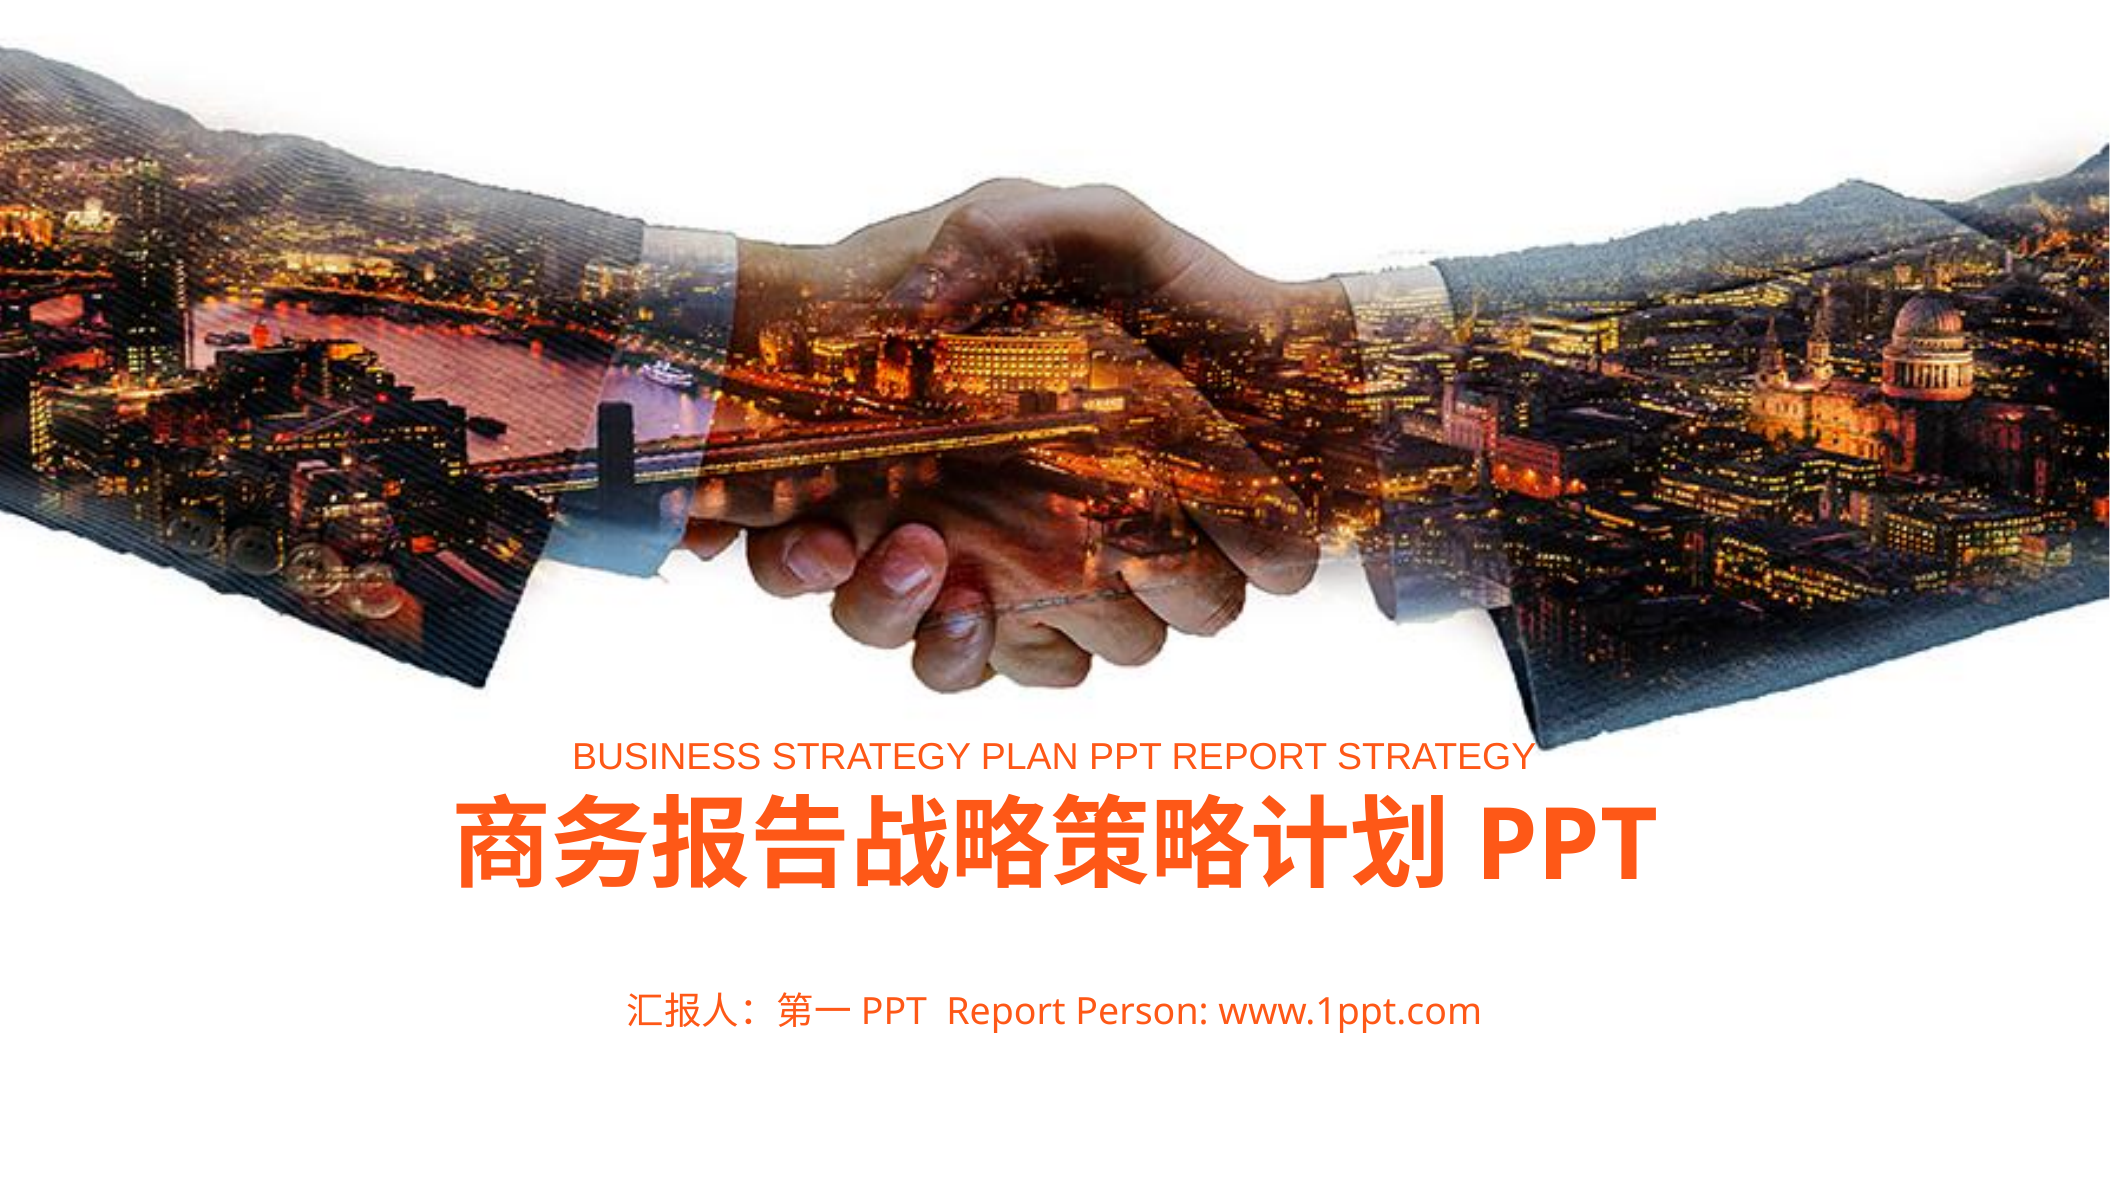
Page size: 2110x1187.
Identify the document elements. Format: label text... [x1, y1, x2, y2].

text_box BUSINESS STRATEGY PLAN PPT REPORT STRATEGY [493, 731, 1616, 777]
text_box [0, 0, 2110, 1187]
text_box 汇报人：第一PPT Report Person: www.1ppt.com [588, 986, 1521, 1033]
text_box 商务报告战略策略计划PPT [425, 779, 1685, 900]
